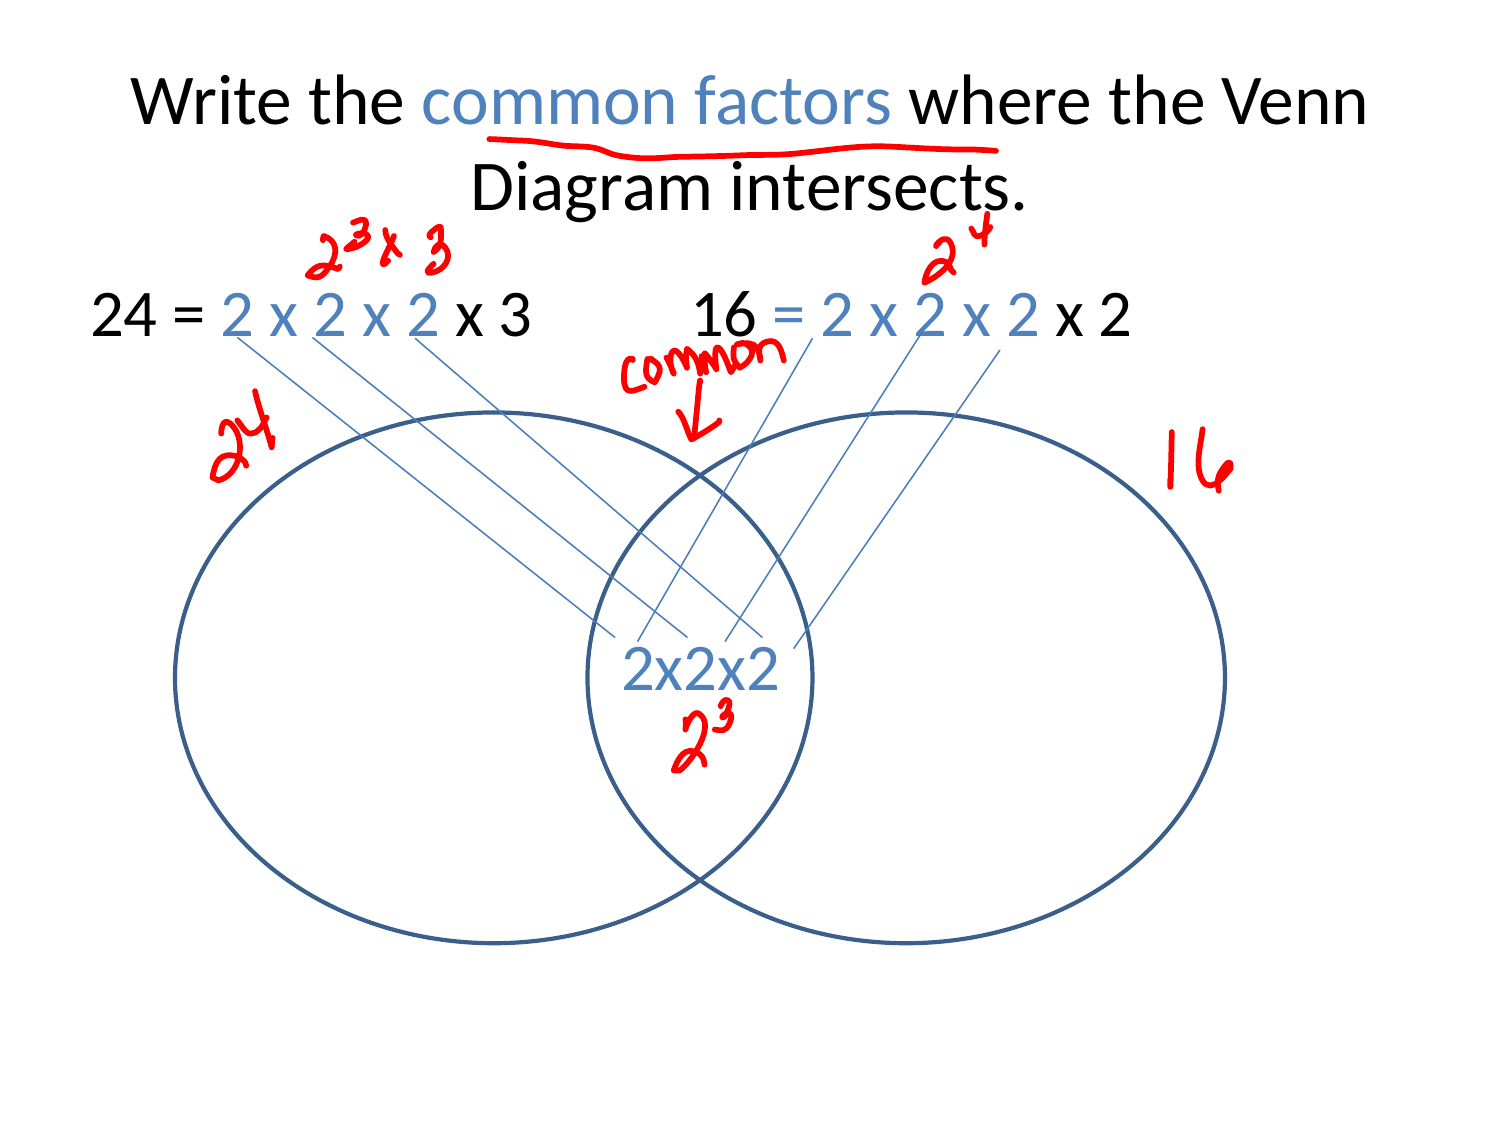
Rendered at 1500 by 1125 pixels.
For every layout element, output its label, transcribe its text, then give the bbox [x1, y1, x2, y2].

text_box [724, 331, 923, 642]
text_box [312, 337, 413, 638]
title Write the common factors where the Venn Diagram intersects. [74, 44, 1426, 233]
text_box 2x2x2 [606, 647, 988, 712]
text_box [172, 523, 700, 946]
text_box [637, 338, 719, 642]
text_box [585, 423, 1228, 946]
list 24 = 2 x 2 x 2 x 3 16 = 2 x 2 x 2 x 2 [74, 262, 1426, 1006]
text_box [237, 337, 310, 638]
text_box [793, 349, 1001, 649]
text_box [414, 338, 635, 638]
